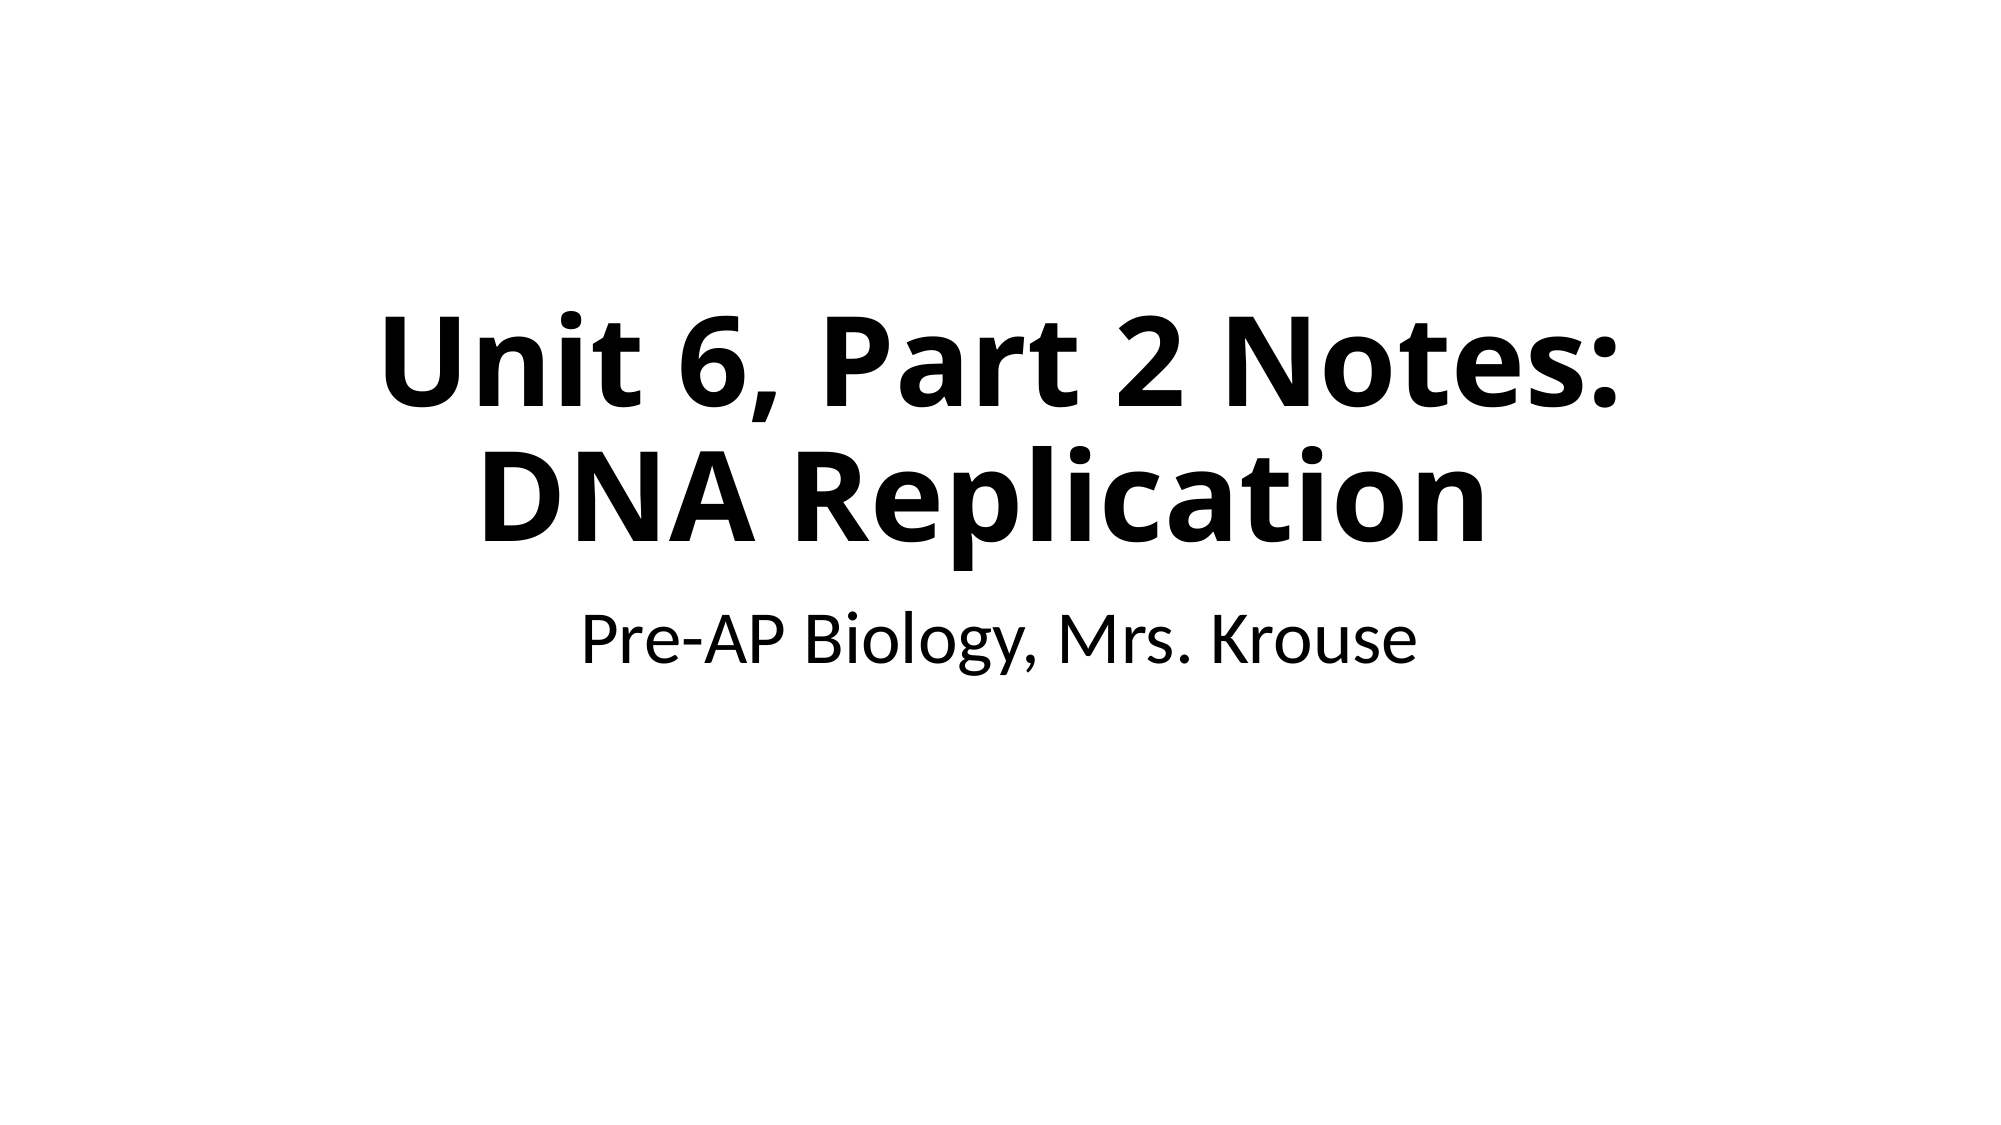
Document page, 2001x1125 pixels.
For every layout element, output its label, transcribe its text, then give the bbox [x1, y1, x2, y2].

title Unit 6, Part 2 Notes: DNA Replication [249, 184, 1750, 576]
subtitle Pre-AP Biology, Mrs. Krouse [249, 590, 1750, 863]
